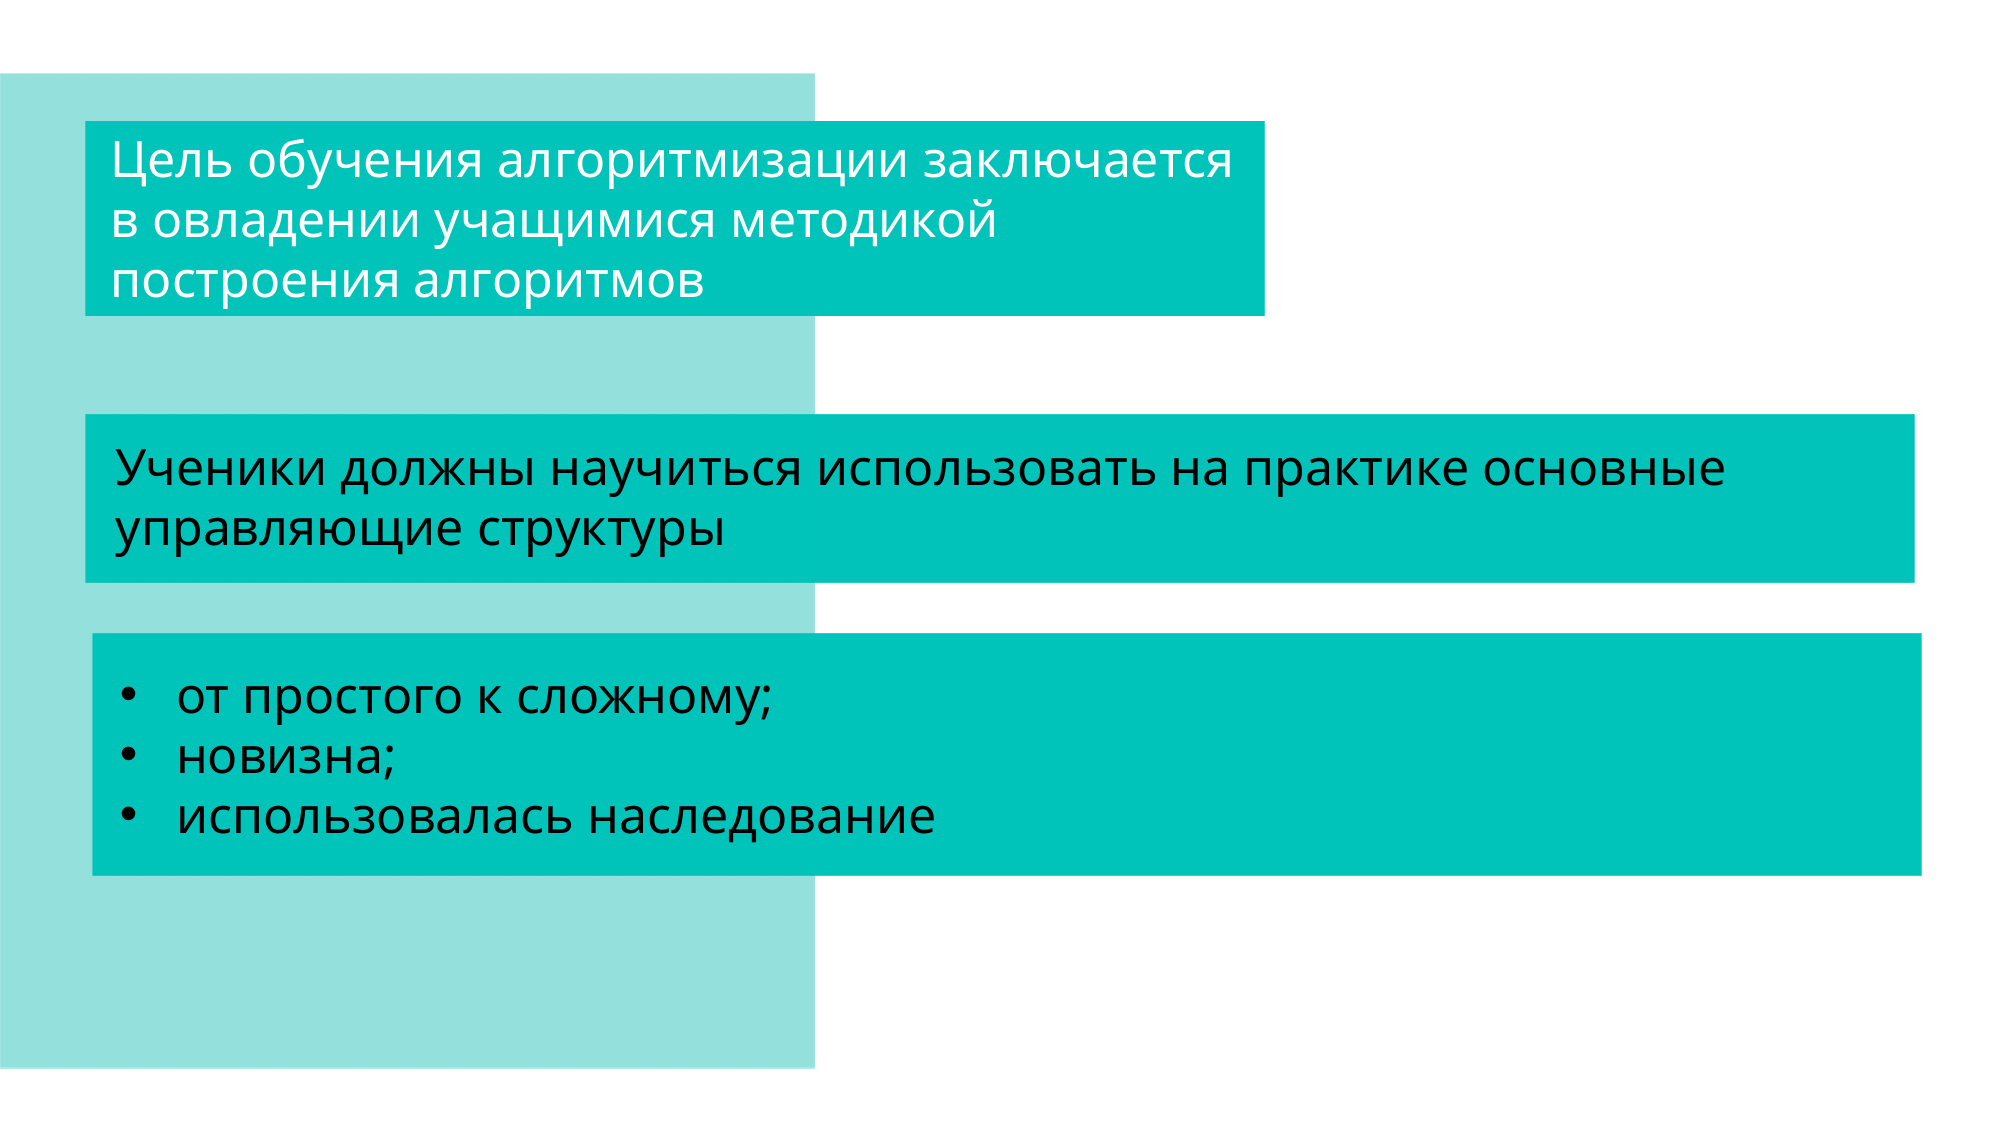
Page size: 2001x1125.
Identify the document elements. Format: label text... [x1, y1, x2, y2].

picture [0, 73, 1922, 1070]
text_box Цель обучения алгоритмизации заключается в овладении учащимися методикой построения алгоритмов [815, 120, 1275, 315]
